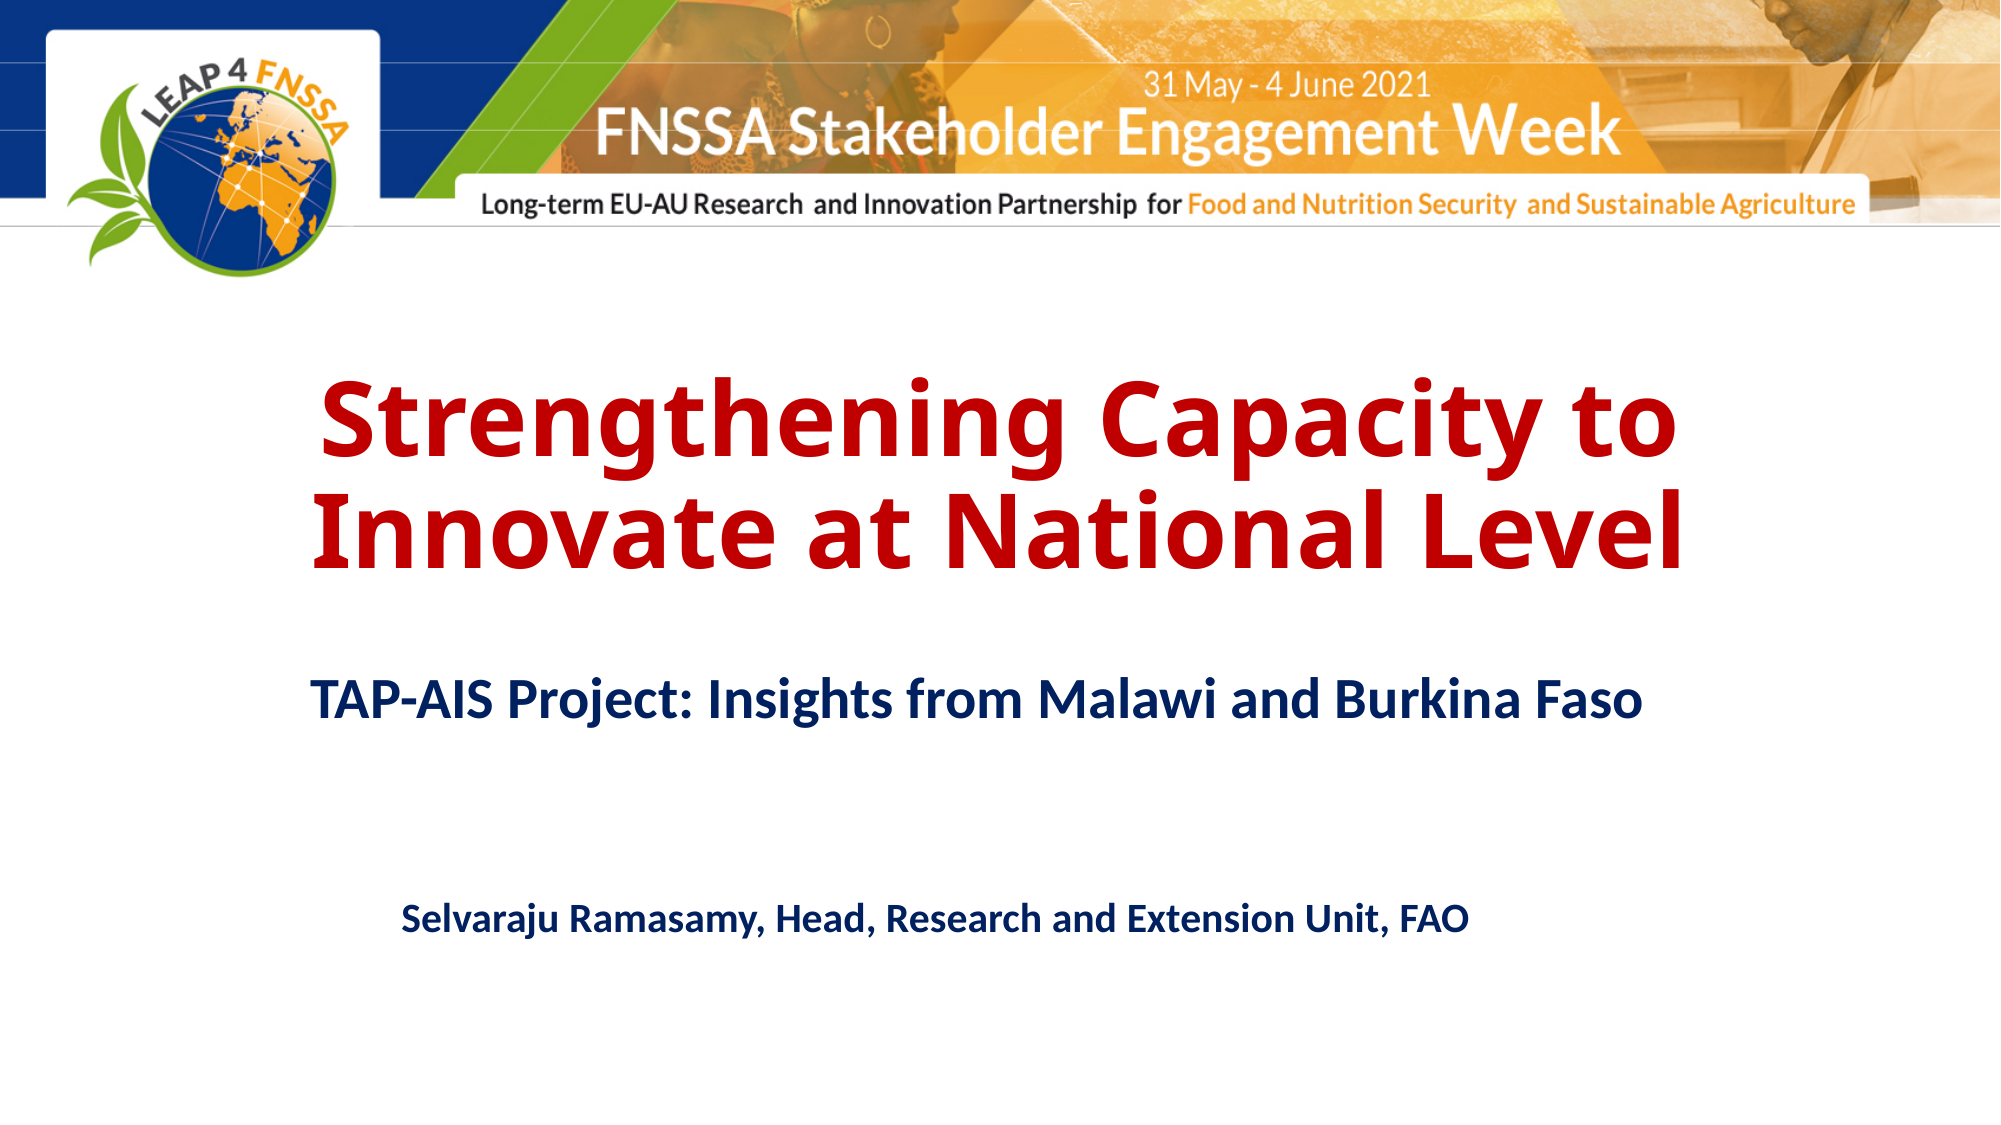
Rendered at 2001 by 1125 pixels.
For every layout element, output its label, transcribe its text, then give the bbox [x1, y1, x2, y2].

title Strengthening Capacity to Innovate at National Level [281, 330, 1718, 599]
subtitle TAP-AIS Project: Insights from Malawi and Burkina Faso [237, 661, 1718, 785]
picture [0, 0, 2000, 330]
text_box Selvaraju Ramasamy, Head, Research and Extension Unit, FAO [386, 883, 1614, 949]
